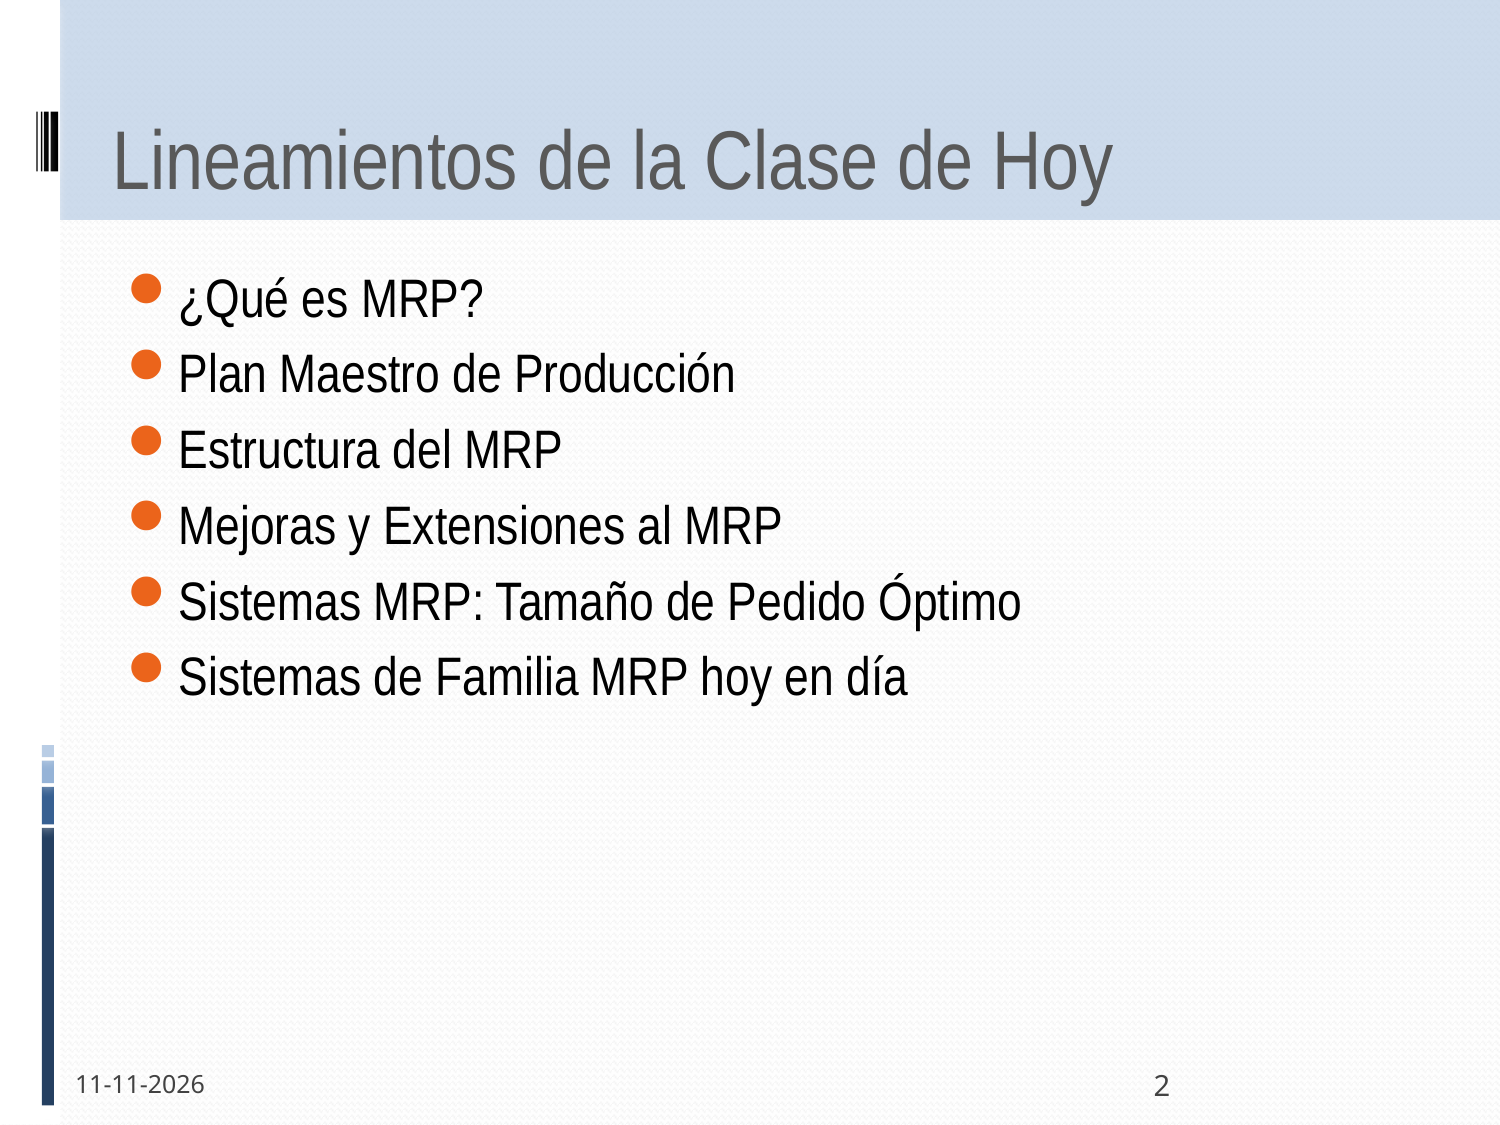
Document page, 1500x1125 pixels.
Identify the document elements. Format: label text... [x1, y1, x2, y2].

title Lineamientos de la Clase de Hoy [111, 18, 1436, 207]
slide_number 2 [1045, 1046, 1171, 1107]
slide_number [75, 1042, 243, 1103]
list ¿Qué es MRP? Plan Maestro de Producción Estructura del MRP Mejoras y Extensiones al MRP Sistemas MRP: Tamaño de Pedido Óptimo Sistemas de Familia MRP hoy en día [111, 255, 1436, 1038]
